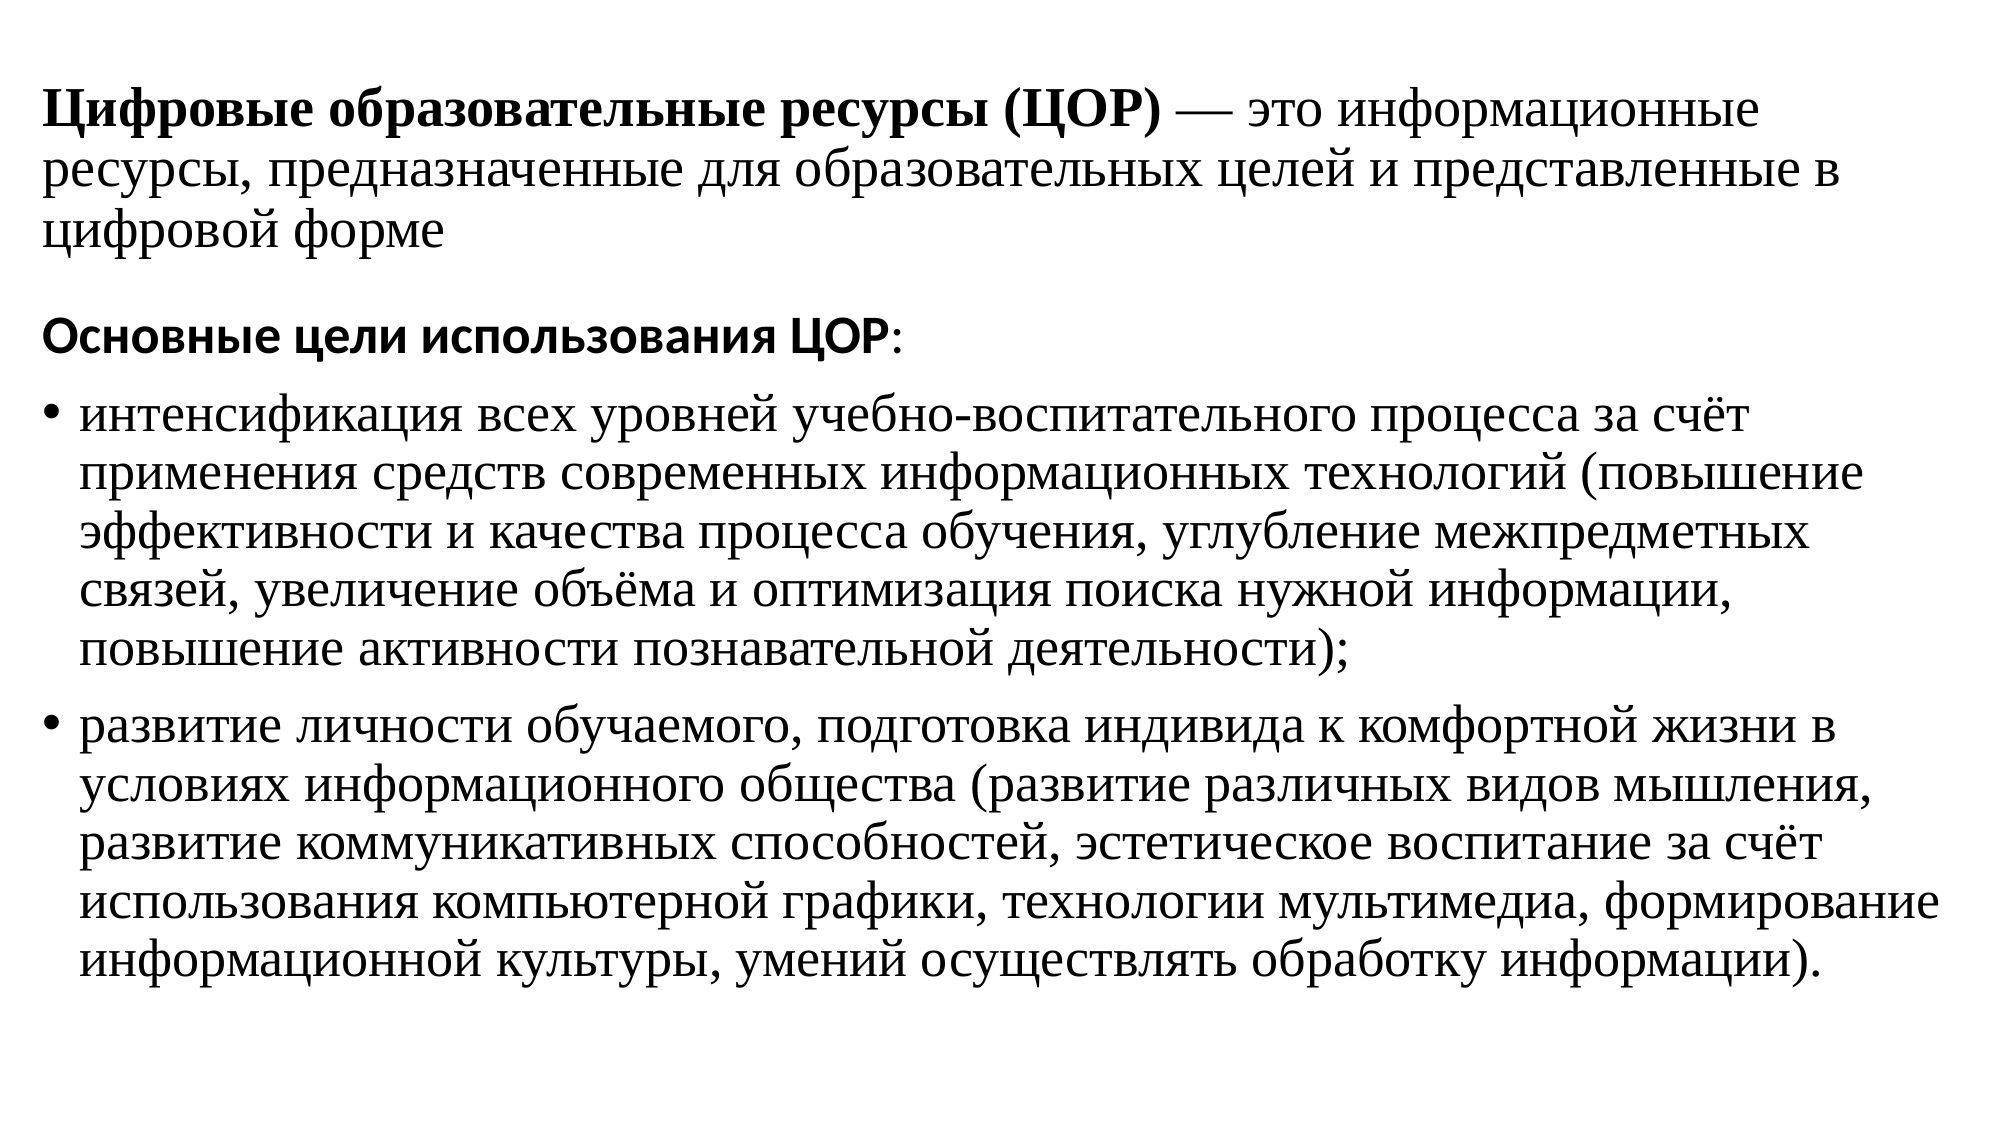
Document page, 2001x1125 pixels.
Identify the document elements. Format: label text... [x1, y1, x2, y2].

list Основные цели использования ЦОР: интенсификация всех уровней учебно-воспитательного процесса за счёт применения средств современных информационных технологий (повышение эффективности и качества процесса обучения, углубление межпредметных связей, увеличение объёма и оптимизация поиска нужной информации, повышение активности познавательной деятельности); развитие личности обучаемого, подготовка индивида к комфортной жизни в условиях информационного общества (развитие различных видов мышления, развитие коммуникативных способностей, эстетическое воспитание за счёт использования компьютерной графики, технологии мультимедиа, формирование информационной культуры, умений осуществлять обработку информации). [27, 299, 1963, 1014]
title Цифровые образовательные ресурсы (ЦОР) — это информационные ресурсы, предназначенные для образовательных целей и представленные в цифровой форме [27, 59, 1944, 278]
